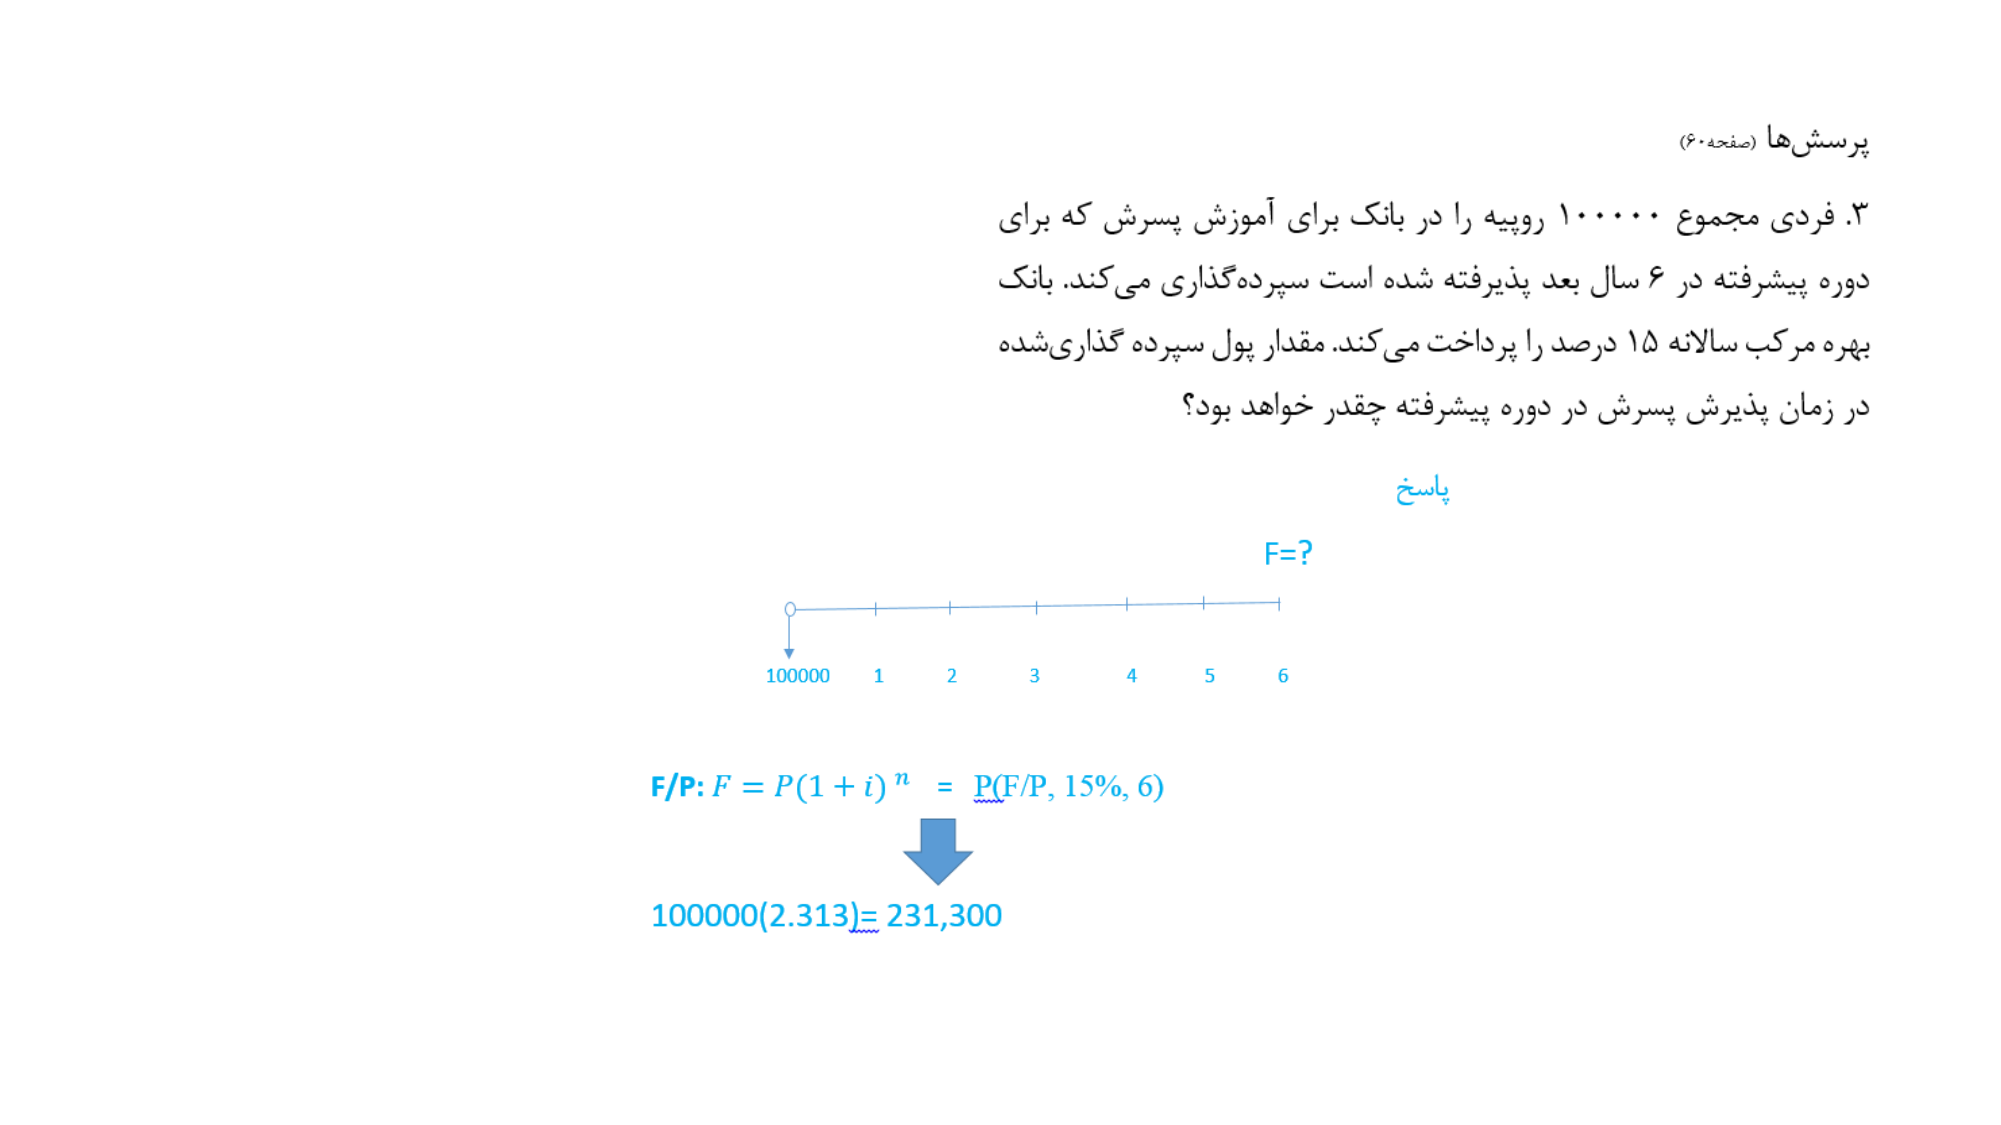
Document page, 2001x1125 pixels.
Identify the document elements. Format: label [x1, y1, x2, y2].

list [901, 0, 2000, 444]
picture [553, 443, 1535, 992]
